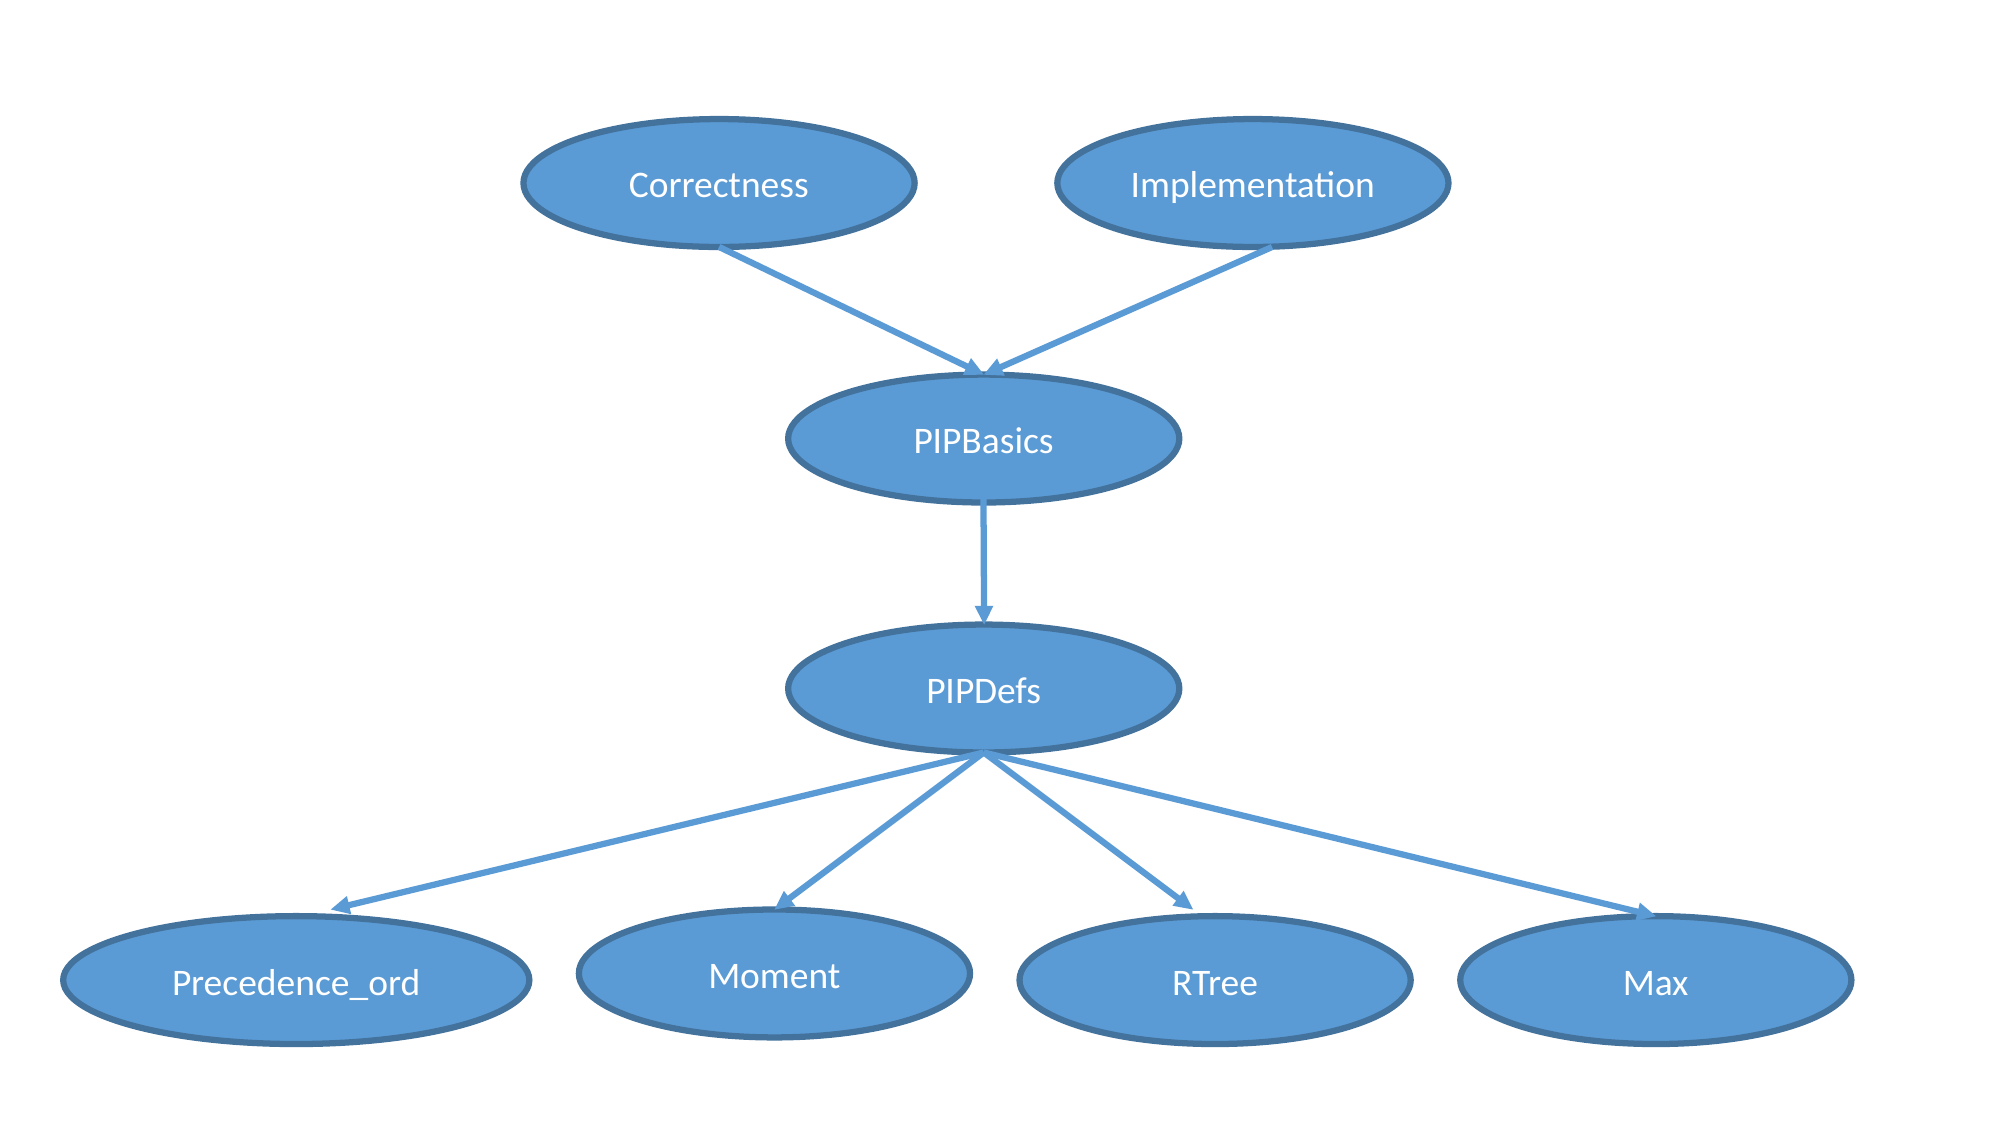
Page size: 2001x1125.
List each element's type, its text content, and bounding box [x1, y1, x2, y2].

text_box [774, 752, 983, 910]
text_box Implementation [1056, 118, 1450, 248]
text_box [983, 752, 1656, 917]
text_box Precedence_ord [62, 915, 531, 1046]
text_box PIPDefs [787, 623, 1181, 752]
text_box Max [1459, 915, 1853, 1046]
text_box PIPBasics [787, 375, 1181, 504]
text_box RTree [1018, 917, 1412, 1046]
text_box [330, 752, 774, 910]
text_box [983, 246, 1273, 375]
text_box Correctness [522, 118, 916, 248]
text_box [719, 246, 983, 375]
text_box Moment [577, 910, 972, 1039]
